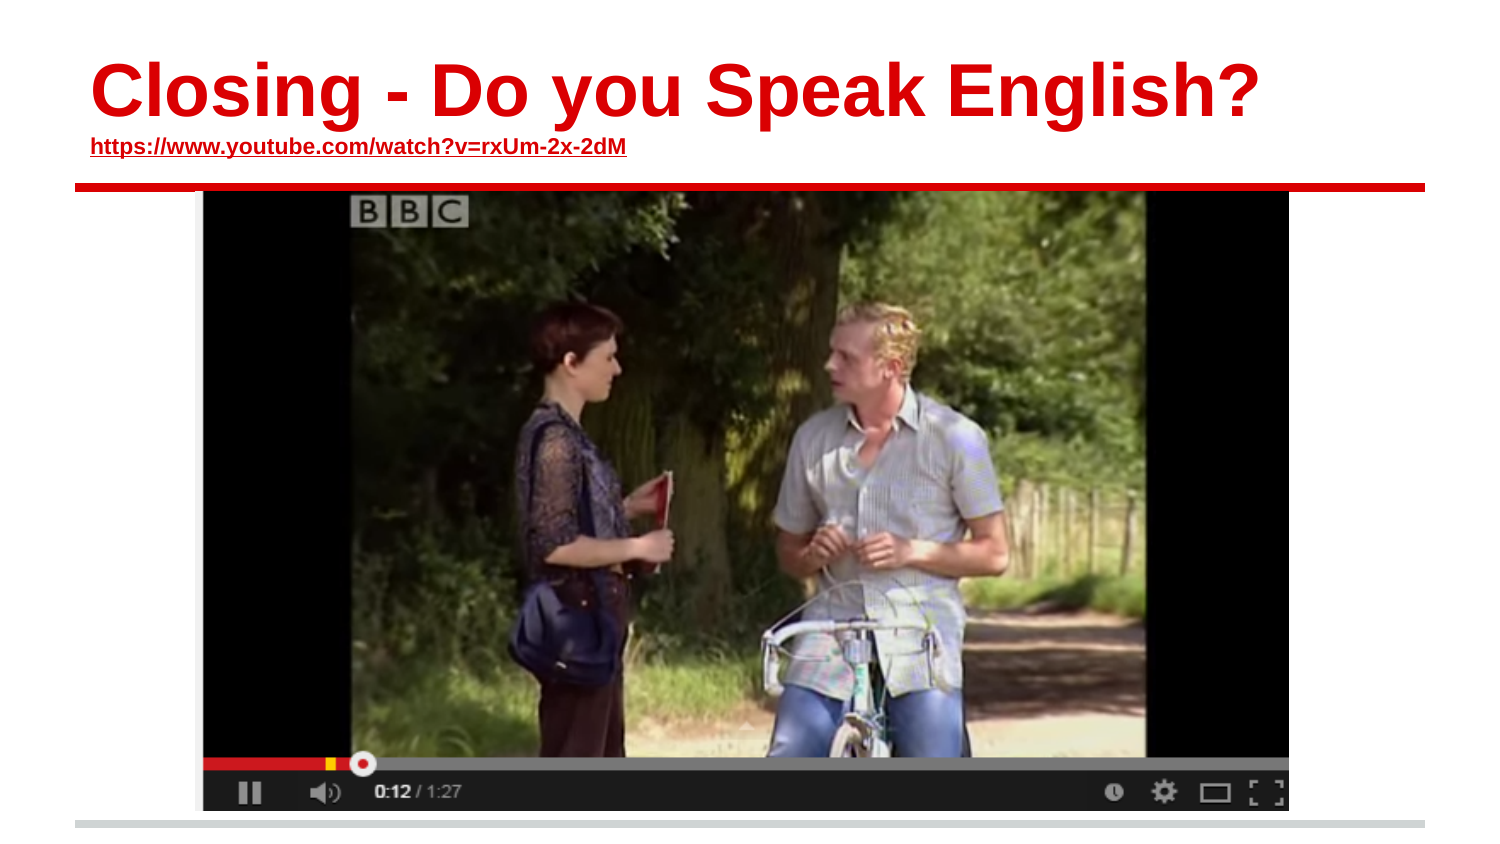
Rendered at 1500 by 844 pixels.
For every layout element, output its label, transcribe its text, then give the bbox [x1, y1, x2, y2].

picture [195, 190, 1289, 811]
title Closing - Do you Speak English? https://www.youtube.com/watch?v=rxUm-2x-2dM [75, 33, 1425, 175]
